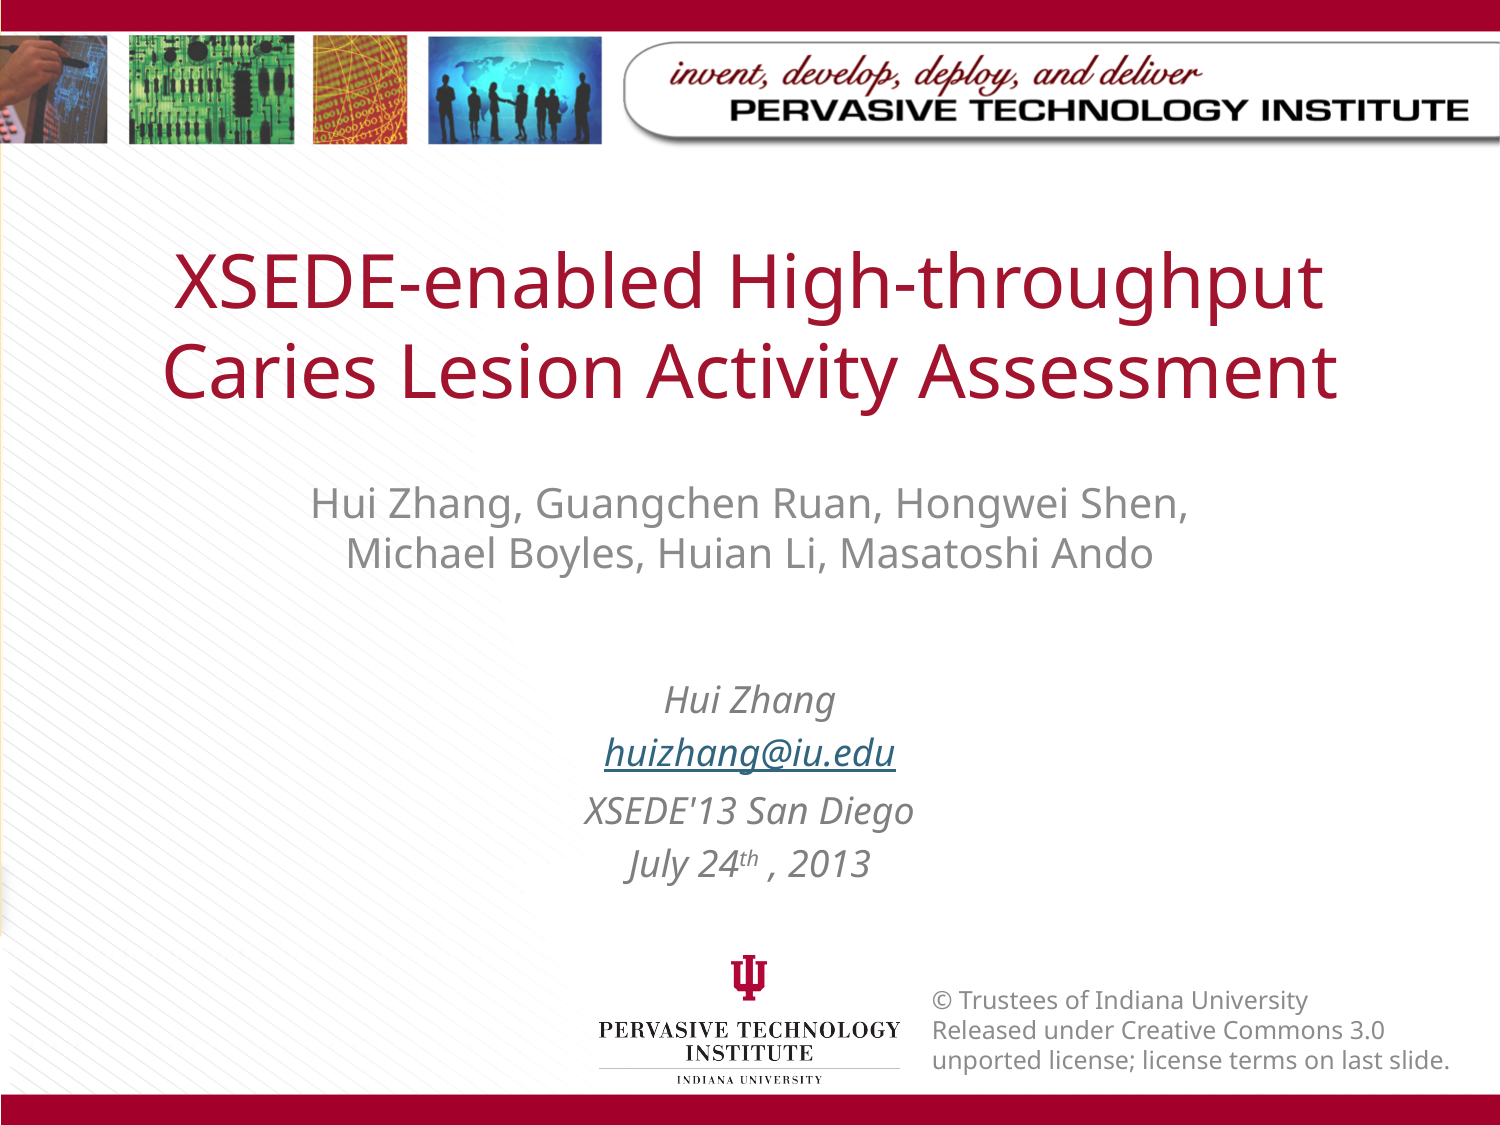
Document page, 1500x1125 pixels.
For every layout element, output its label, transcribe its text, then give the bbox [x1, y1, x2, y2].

list Hui Zhang huizhang@iu.edu XSEDE'13 San Diego July 24th , 2013 [225, 668, 1275, 919]
title XSEDE-enabled High-throughput Caries Lesion Activity Assessment [112, 203, 1388, 445]
picture [0, 0, 1500, 1125]
subtitle Hui Zhang, Guangchen Ruan, Hongwei Shen, Michael Boyles, Huian Li, Masatoshi Ando [225, 469, 1275, 652]
